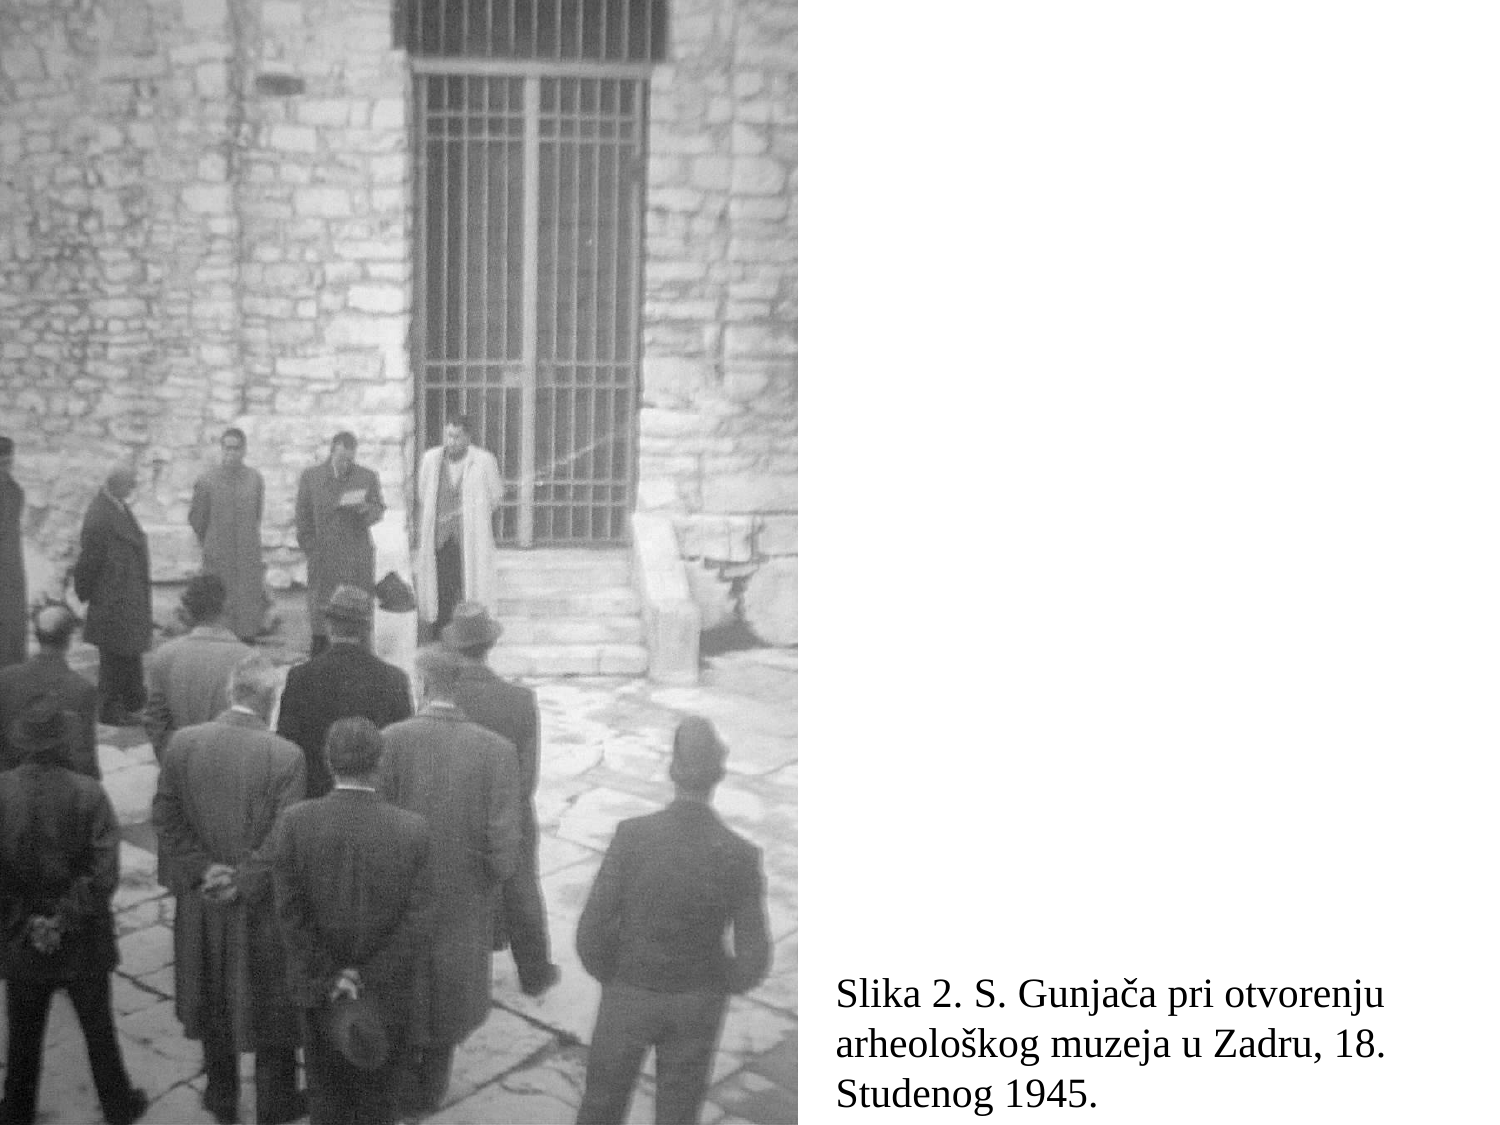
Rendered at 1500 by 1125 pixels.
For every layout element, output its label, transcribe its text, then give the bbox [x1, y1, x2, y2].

picture [0, 0, 798, 1125]
text_box Slika 2. S. Gunjača pri otvorenju arheološkog muzeja u Zadru, 18. Studenog 1945. [820, 958, 1500, 1124]
